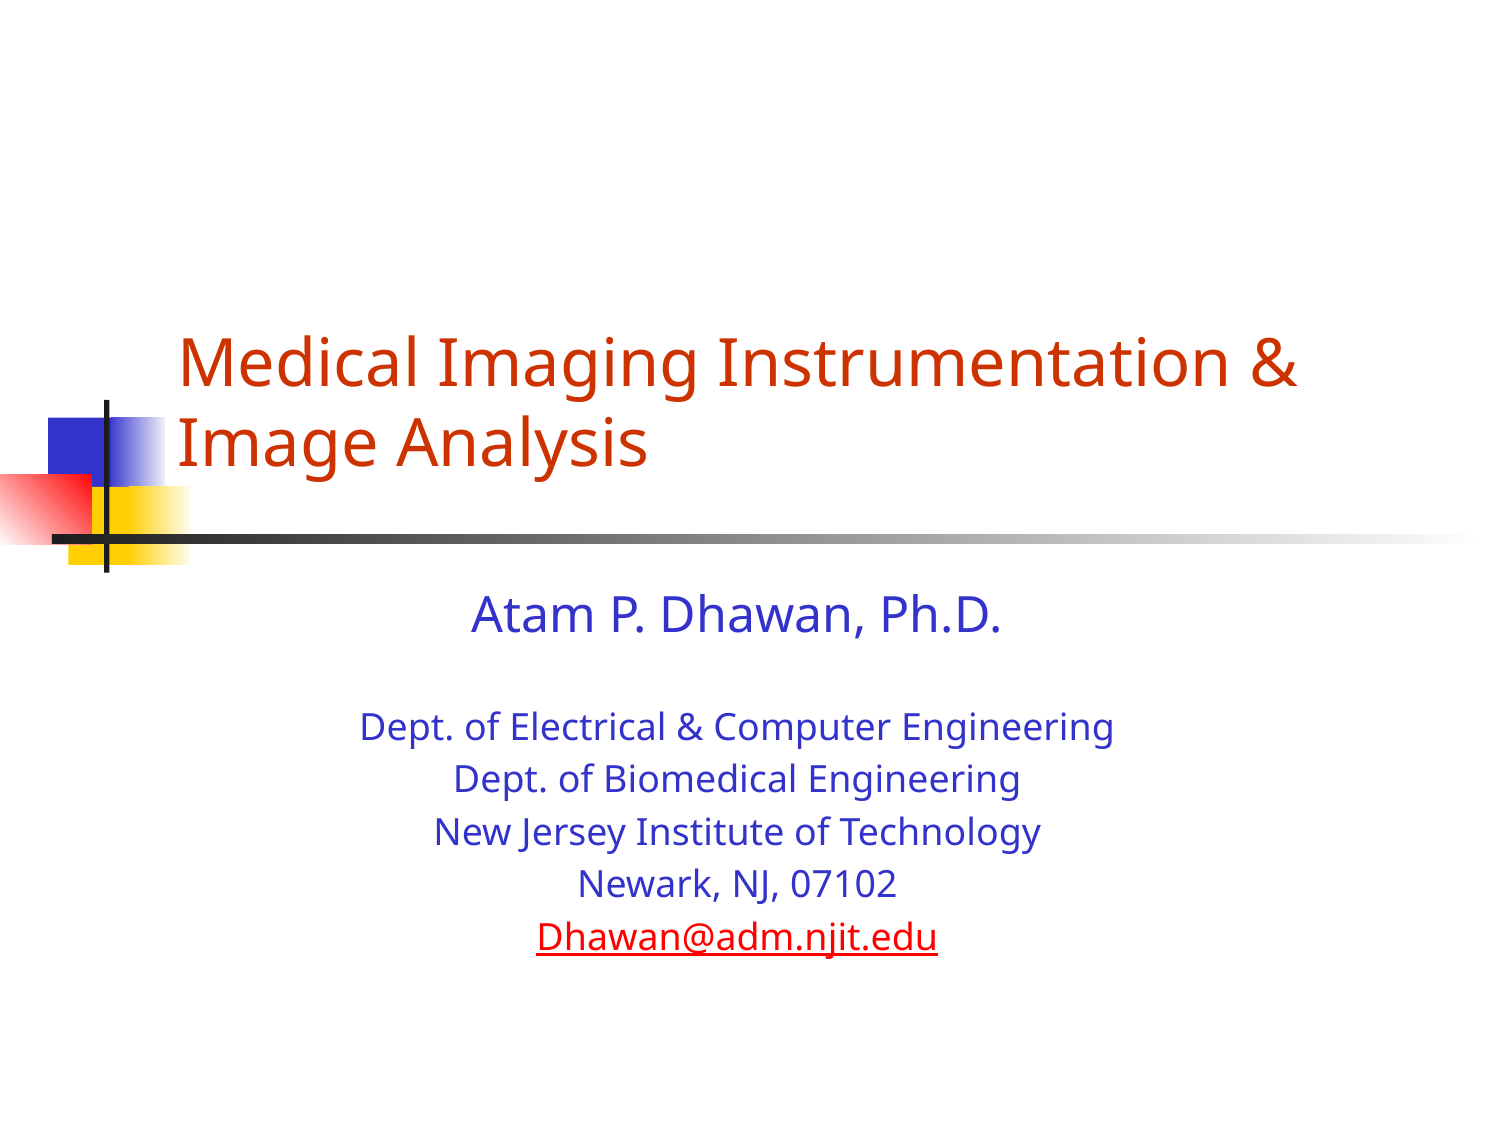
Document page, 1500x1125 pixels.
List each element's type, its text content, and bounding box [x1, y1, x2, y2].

subtitle Atam P. Dhawan, Ph.D. Dept. of Electrical & Computer Engineering Dept. of Biomedical Engineering New Jersey Institute of Technology Newark, NJ, 07102 Dhawan@adm.njit.edu [212, 574, 1263, 988]
title Medical Imaging Instrumentation & Image Analysis [162, 299, 1438, 488]
